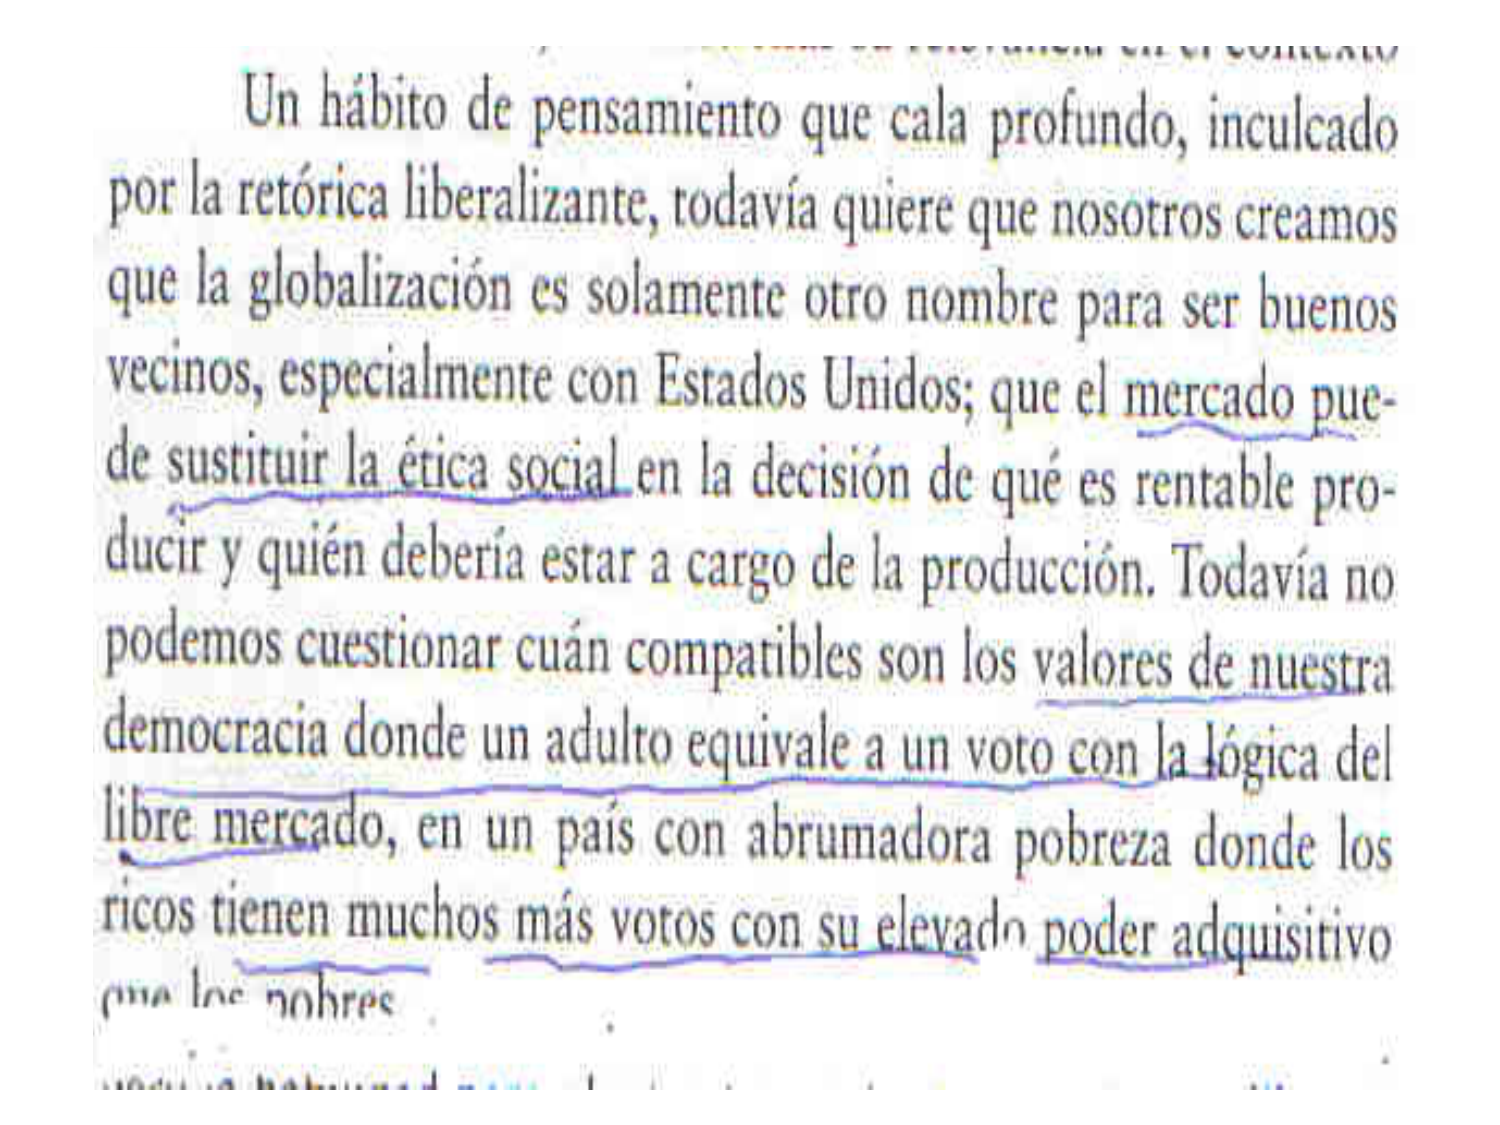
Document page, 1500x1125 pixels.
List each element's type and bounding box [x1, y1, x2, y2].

picture [93, 46, 1419, 1091]
